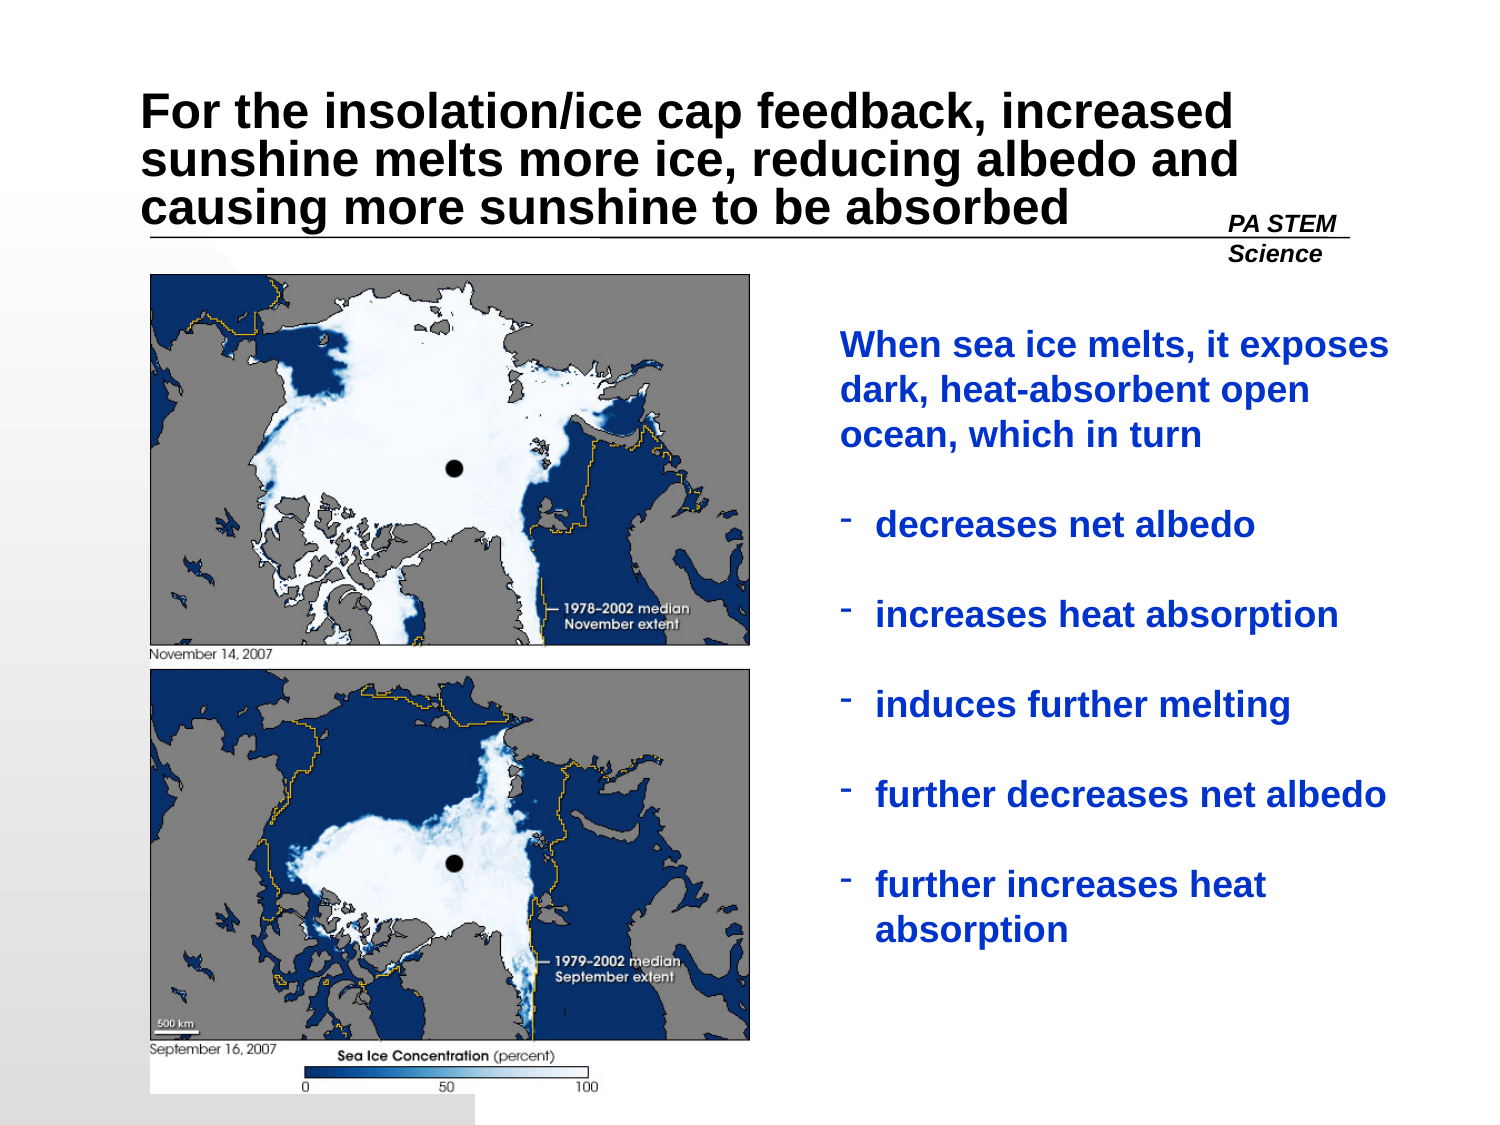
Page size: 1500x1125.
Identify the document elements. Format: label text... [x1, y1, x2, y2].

picture [149, 274, 751, 1095]
text_box When sea ice melts, it exposes dark, heat-absorbent open ocean, which in turn decreases net albedo increases heat absorption induces further melting further decreases net albedo further increases heat absorption [824, 312, 1438, 958]
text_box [149, 199, 1353, 276]
title For the insolation/ice cap feedback, increased sunshine melts more ice, reducing albedo and causing more sunshine to be absorbed [124, 62, 1388, 263]
